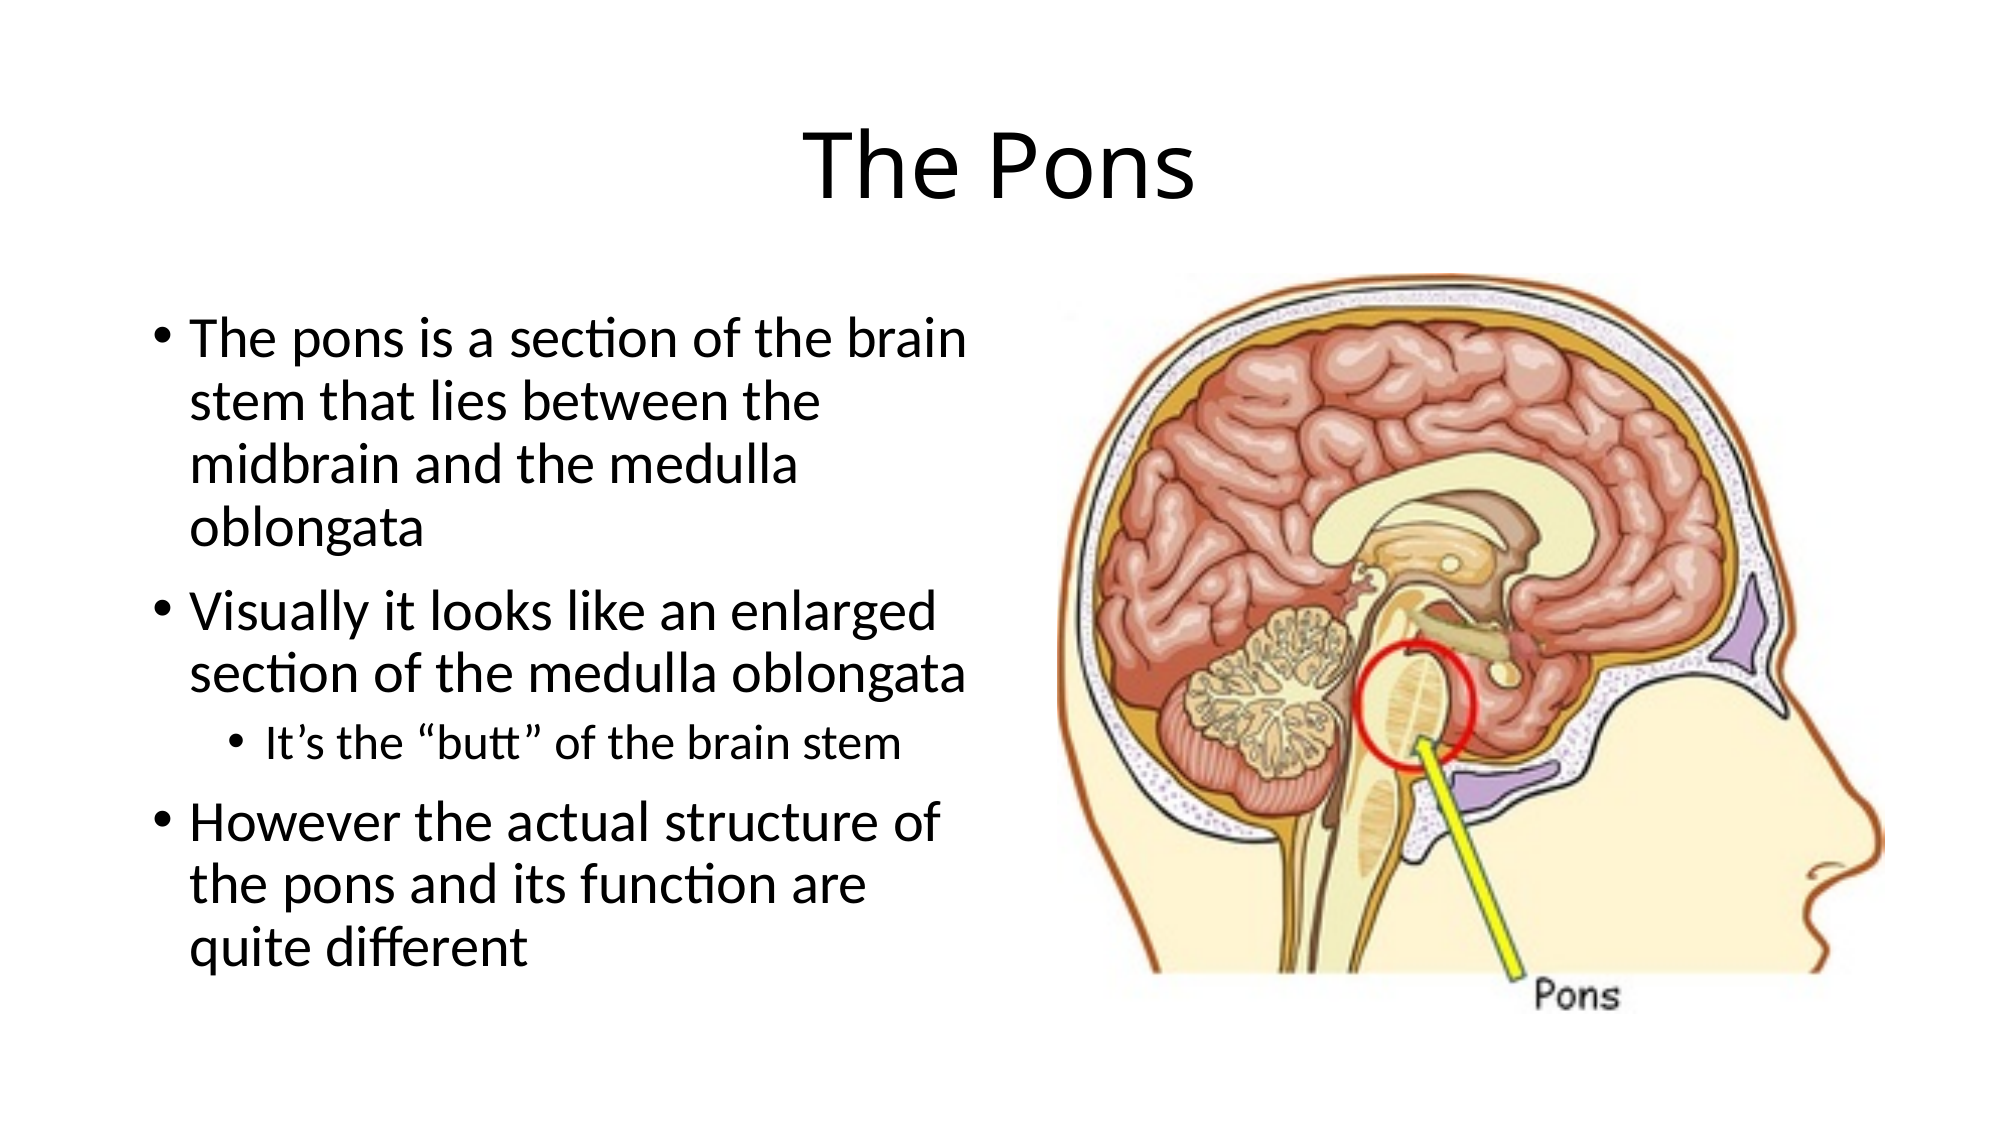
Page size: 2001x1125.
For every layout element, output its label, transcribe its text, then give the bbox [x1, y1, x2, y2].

picture [1057, 273, 1885, 1014]
title The Pons [137, 59, 1863, 278]
list The pons is a section of the brain stem that lies between the midbrain and the medulla oblongata Visually it looks like an enlarged section of the medulla oblongata It’s the “butt” of the brain stem However the actual structure of the pons and its function are quite different [137, 299, 988, 1014]
